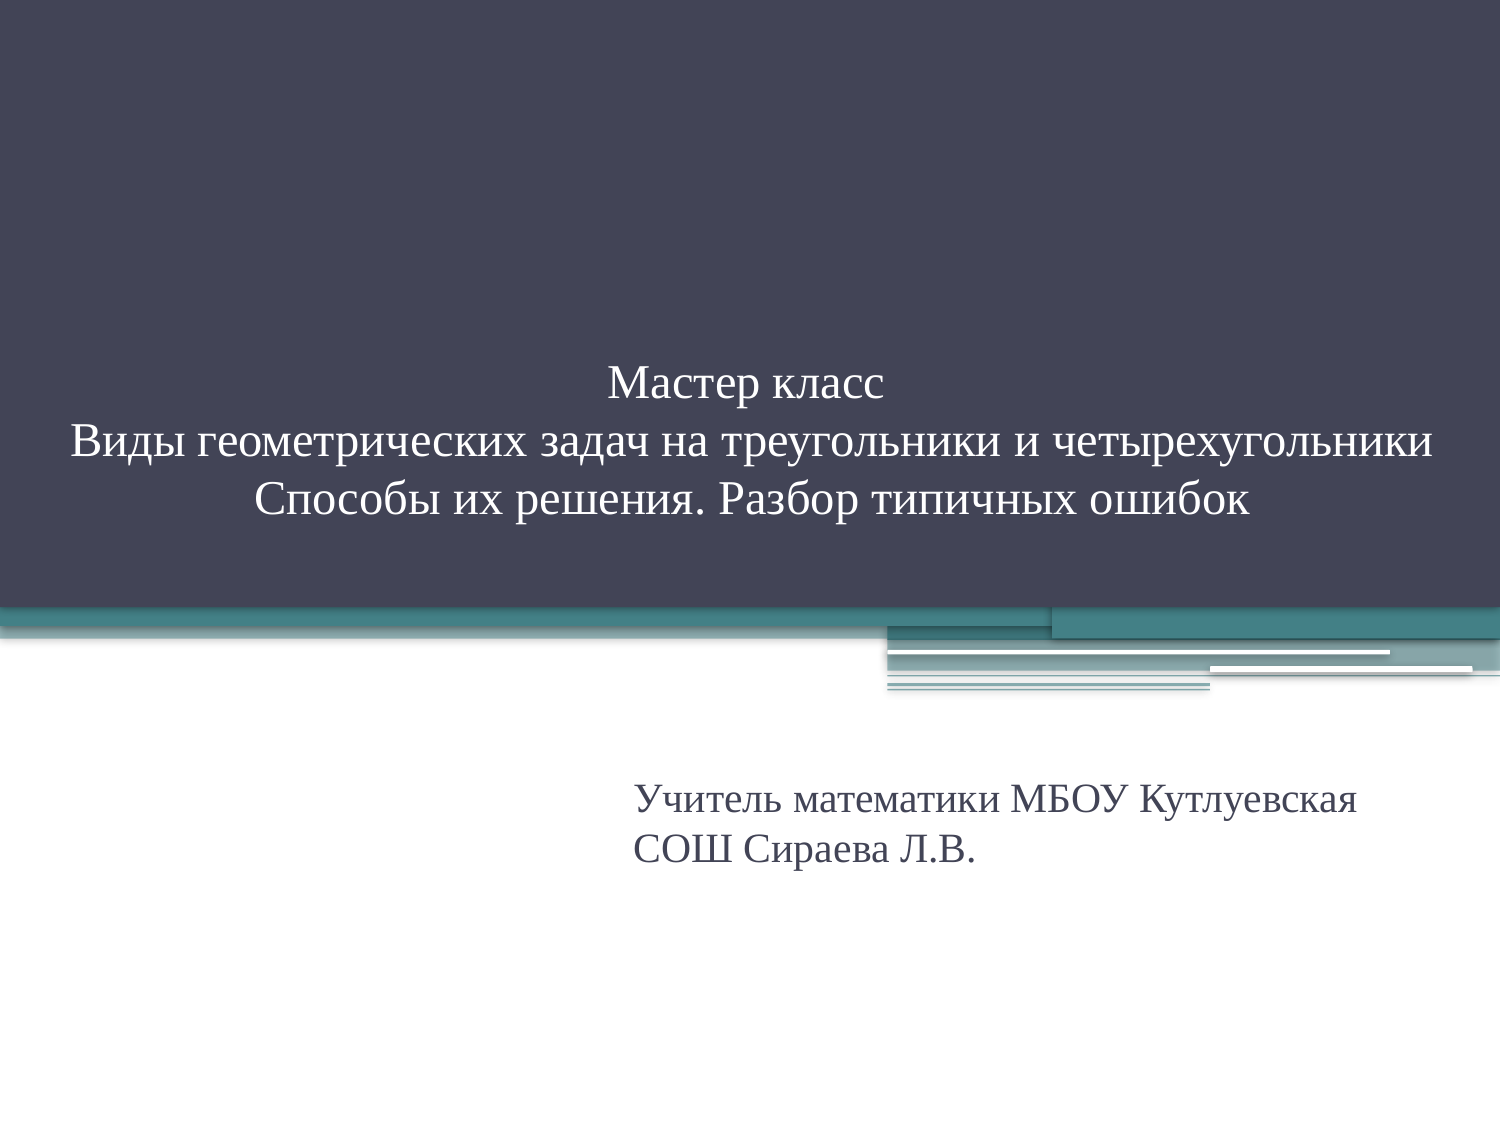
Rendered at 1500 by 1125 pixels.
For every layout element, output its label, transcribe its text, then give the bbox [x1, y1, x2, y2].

title Мастер класс Виды геометрических задач на треугольники и четырехугольники Способы их решения. Разбор типичных ошибок [53, 290, 1453, 532]
subtitle Учитель математики МБОУ Кутлуевская СОШ Сираева Л.В. [608, 763, 1471, 1059]
